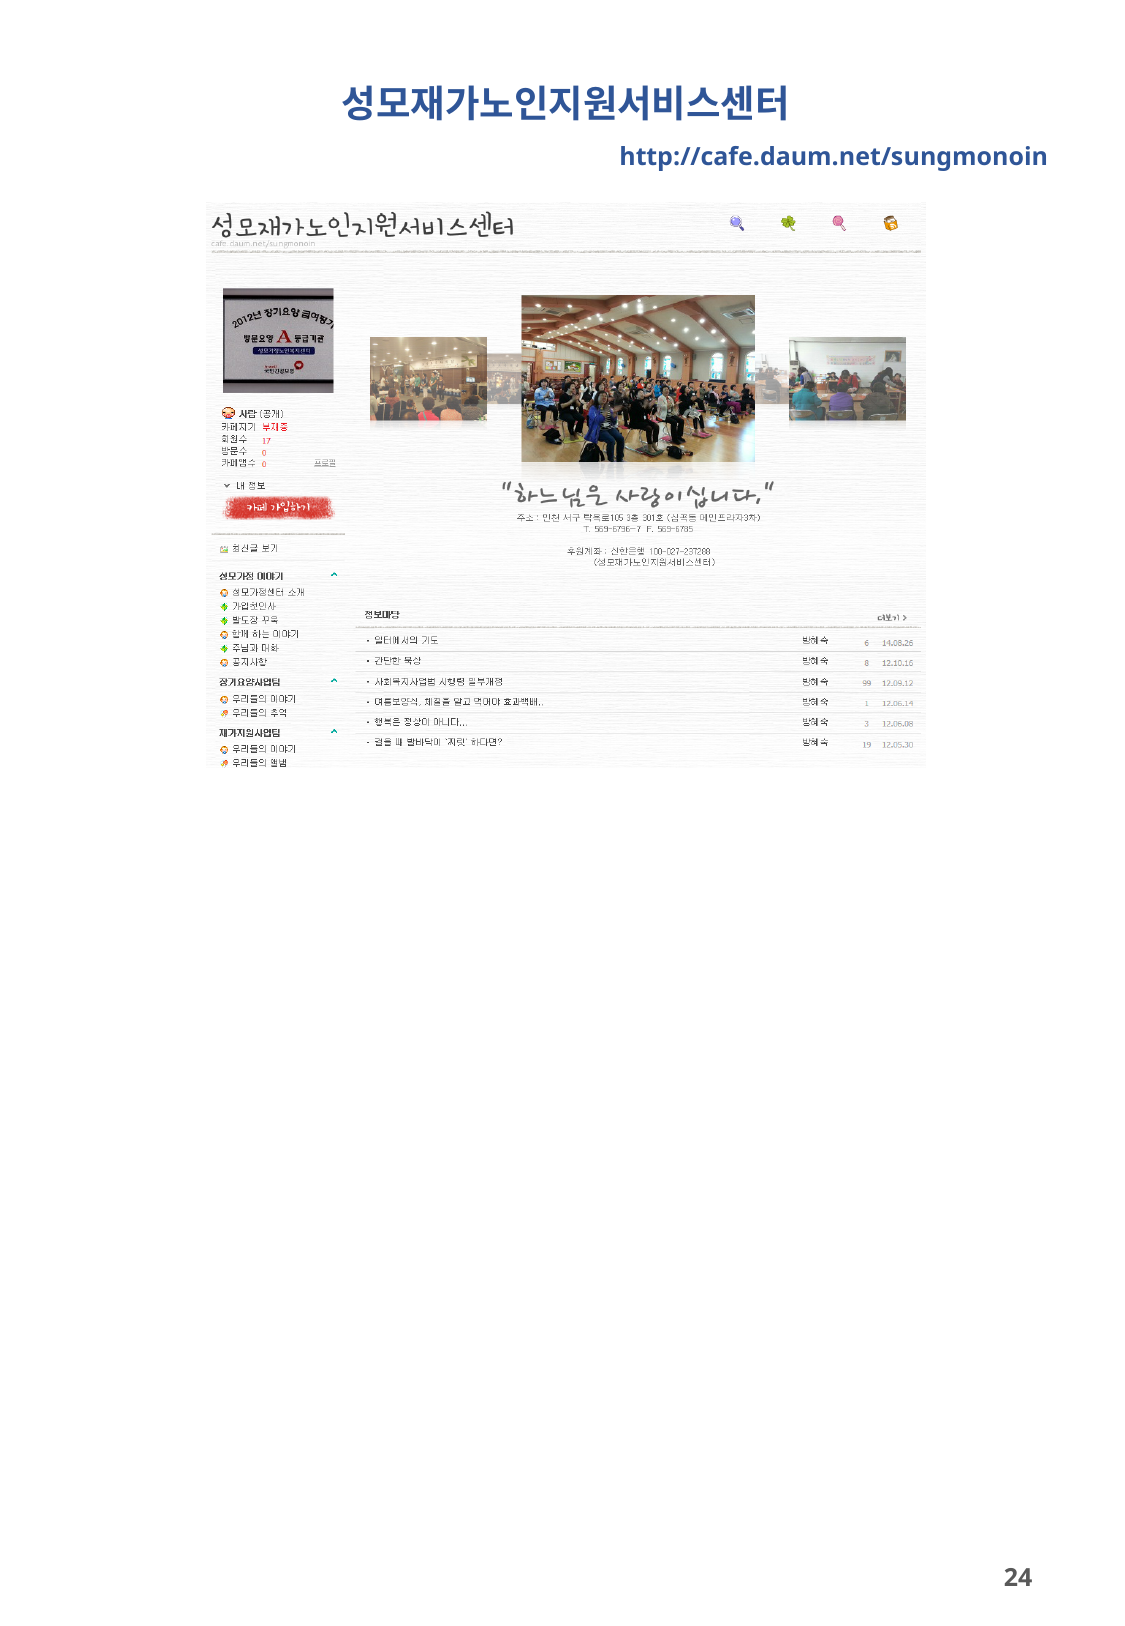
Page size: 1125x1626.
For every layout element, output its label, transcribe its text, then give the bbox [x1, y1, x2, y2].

text_box 성모재가노인지원서비스센터 [84, 72, 1048, 132]
text_box 24 [963, 1554, 1048, 1599]
picture [206, 202, 926, 768]
text_box http://cafe.daum.net/sungmonoin [604, 133, 1064, 178]
